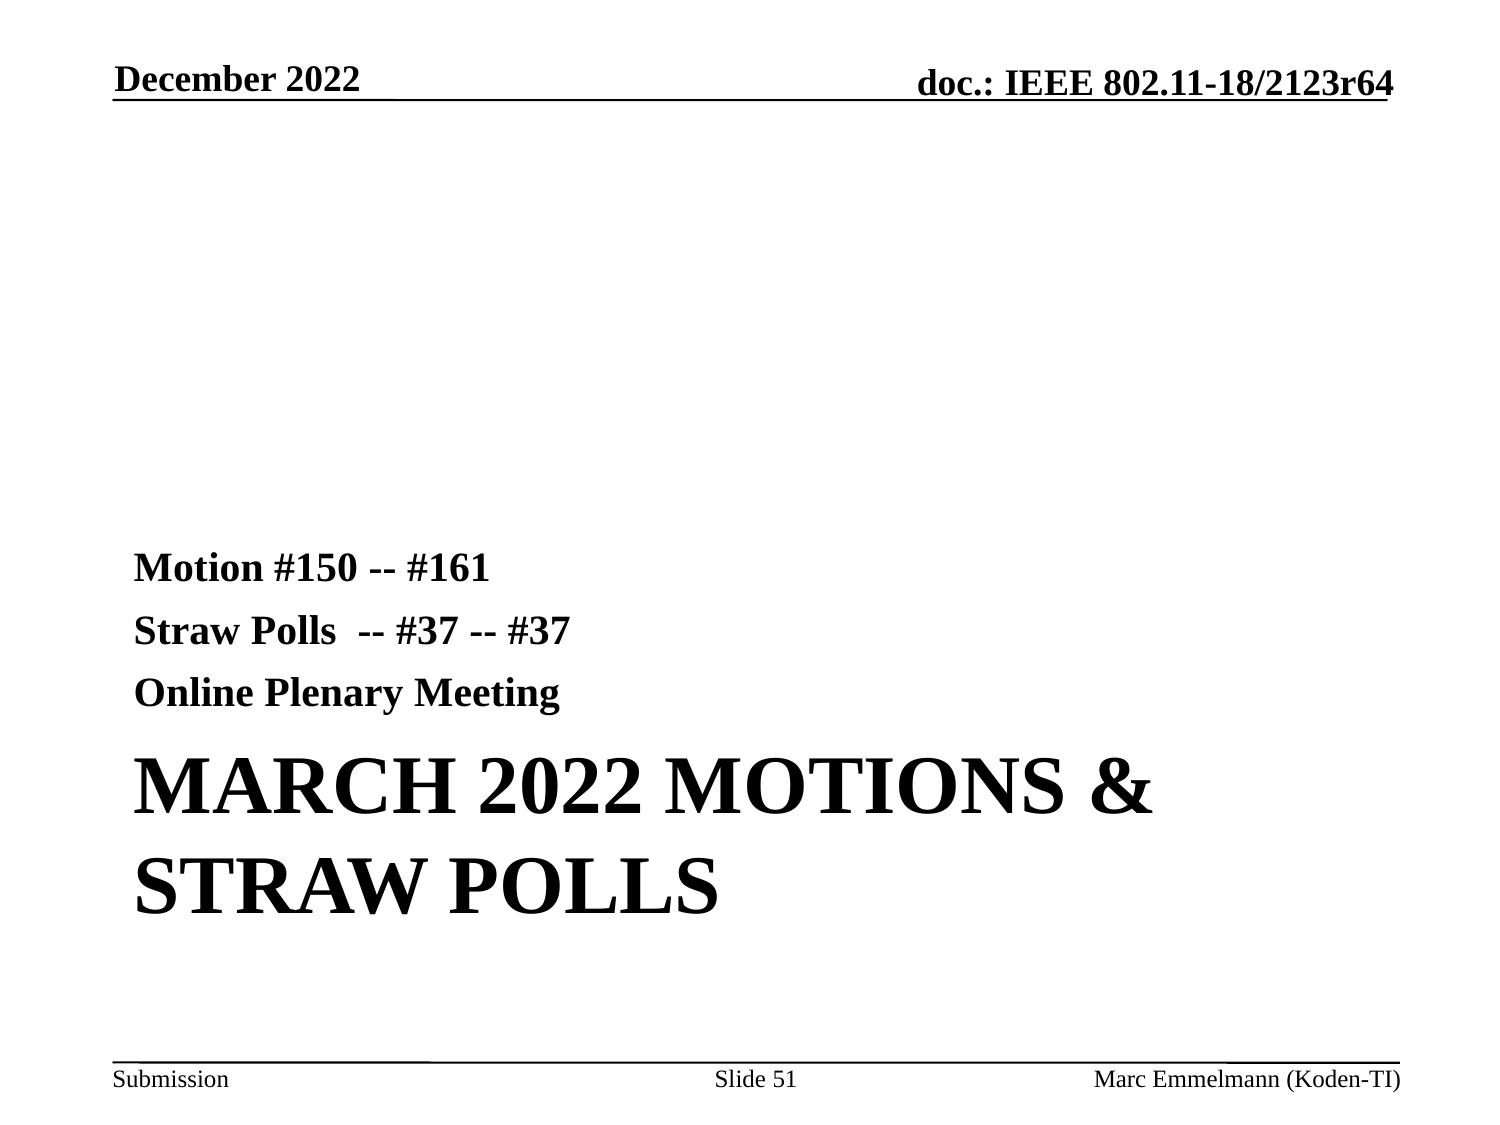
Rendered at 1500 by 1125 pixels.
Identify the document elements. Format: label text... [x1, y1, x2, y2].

slide_number Slide 51 [712, 1061, 800, 1123]
list Motion #150 -- #161 Straw Polls -- #37 -- #37 Online Plenary Meeting [118, 476, 1394, 724]
footer Marc Emmelmann (Koden-TI) [878, 1061, 1402, 1093]
title March 2022 Motions & Straw Polls [118, 724, 1394, 947]
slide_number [114, 54, 423, 100]
